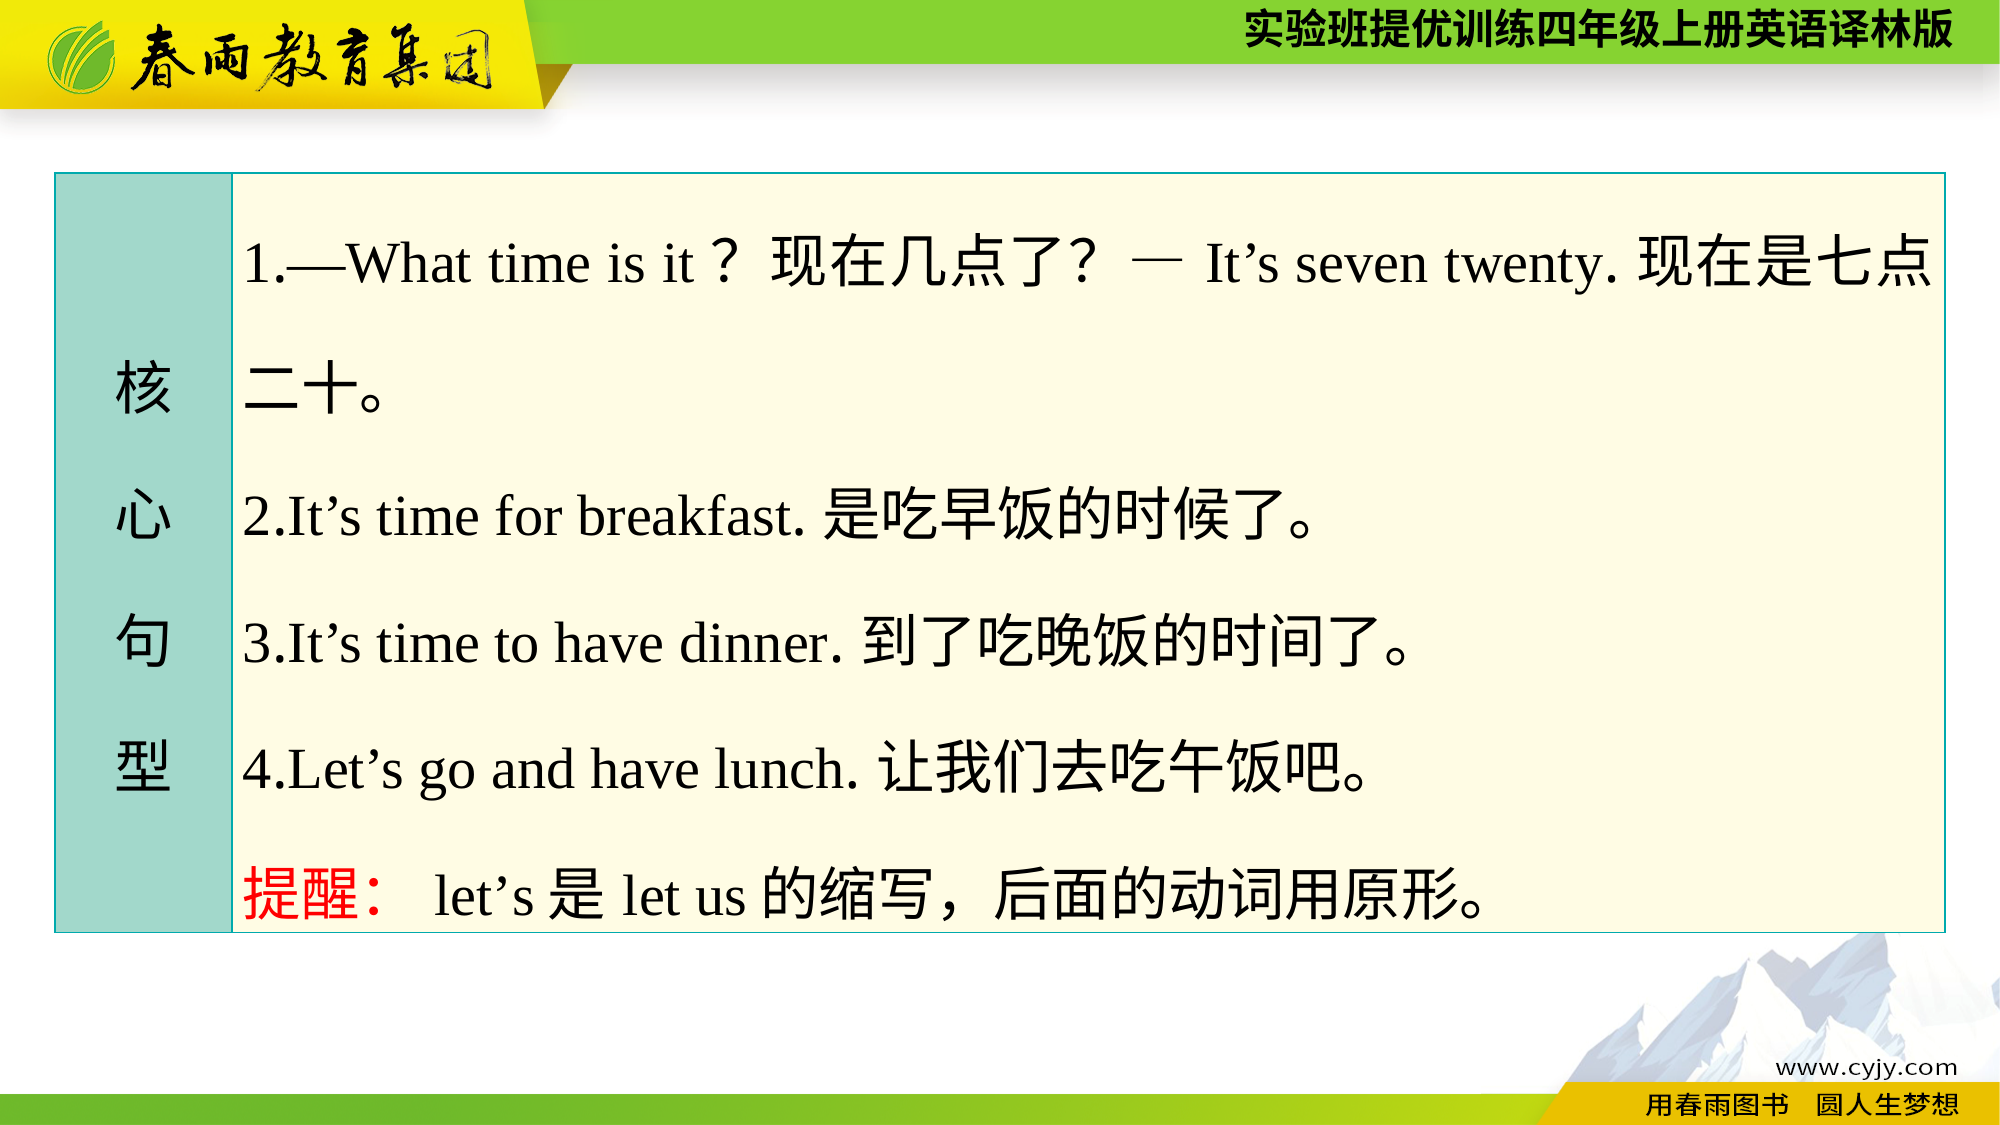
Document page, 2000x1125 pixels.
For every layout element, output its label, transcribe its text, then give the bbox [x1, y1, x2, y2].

table_header 核 心 句 型 [56, 174, 231, 932]
table_header 1.—What time is it？现在几点了？—It’s seven twenty.现在是七点二十。 2.It’s time for breakfast.是吃早饭的时候了。 3.It’s time to have dinner.到了吃晚饭的时间了。 4.Let’s go and have lunch.让我们去吃午饭吧。 提醒：let’s是let us的缩写，后面的动词用原形。 [233, 174, 1944, 932]
picture [0, 0, 2000, 1125]
